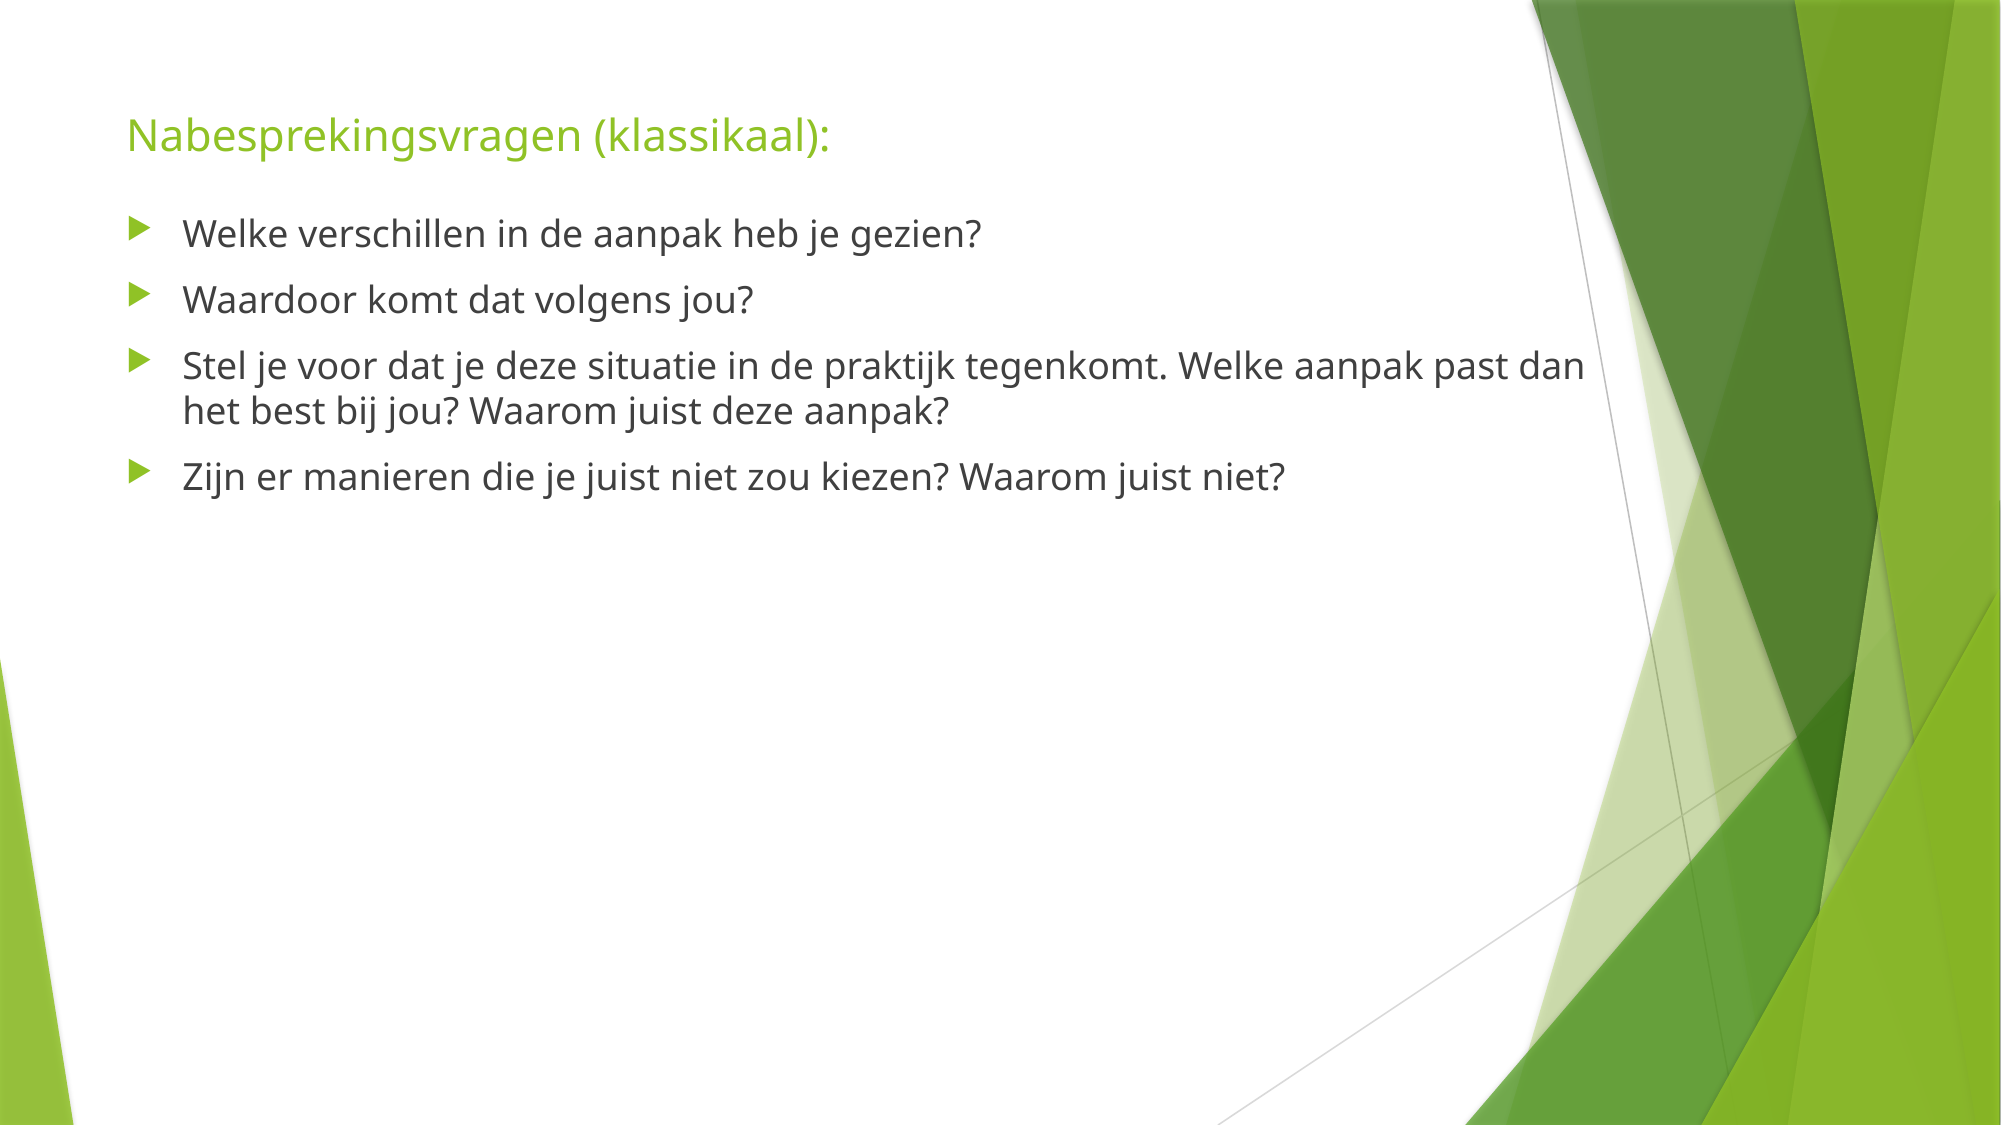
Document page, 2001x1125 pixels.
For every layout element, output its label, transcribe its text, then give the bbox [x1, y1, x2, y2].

list Welke verschillen in de aanpak heb je gezien? Waardoor komt dat volgens jou? Stel je voor dat je deze situatie in de praktijk tegenkomt. Welke aanpak past dan het best bij jou? Waarom juist deze aanpak? Zijn er manieren die je juist niet zou kiezen? Waarom juist niet? [111, 202, 1620, 984]
title Nabesprekingsvragen (klassikaal): [111, 99, 1522, 202]
